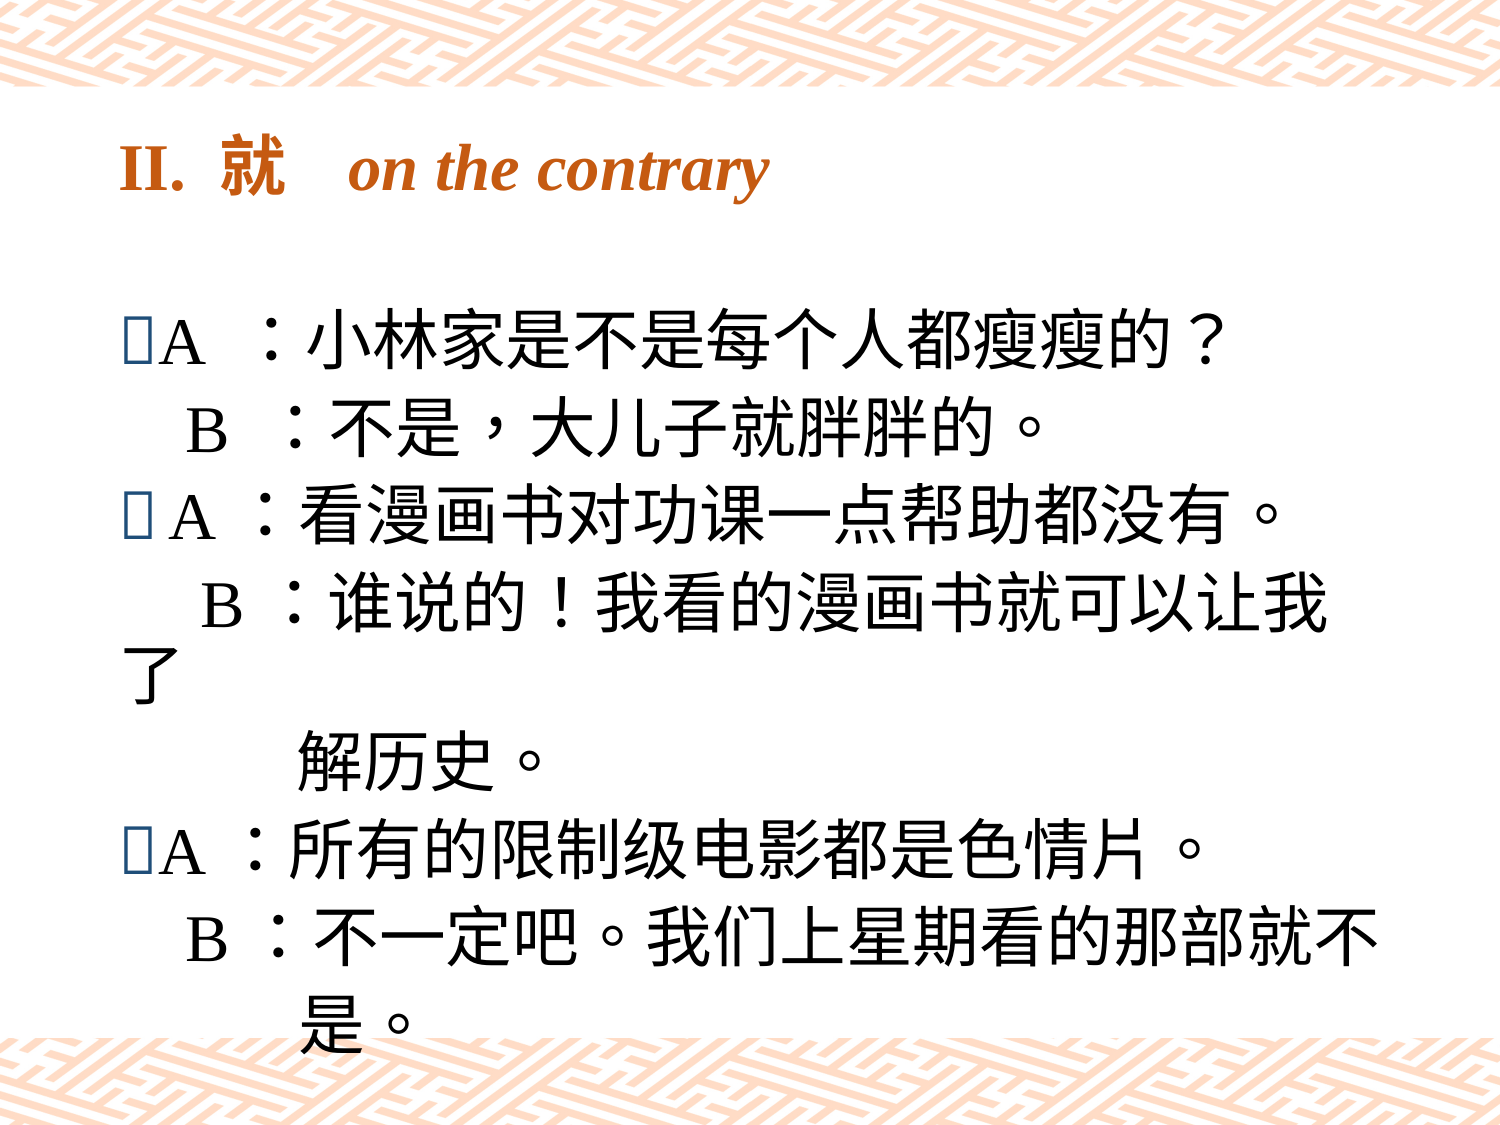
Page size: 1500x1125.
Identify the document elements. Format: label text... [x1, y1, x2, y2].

title II. 就 on the contrary [103, 59, 1397, 278]
list A ：小林家是不是每个人都瘦瘦的？ B ：不是，大儿子就胖胖的。  A：看漫画书对功课一点帮助都没有。 B：谁说的！我看的漫画书就可以让我了 解历史。 A：所有的限制级电影都是色情片。 B：不一定吧。我们上星期看的那部就不 是。 [103, 299, 1397, 1014]
picture [0, 0, 1500, 1125]
